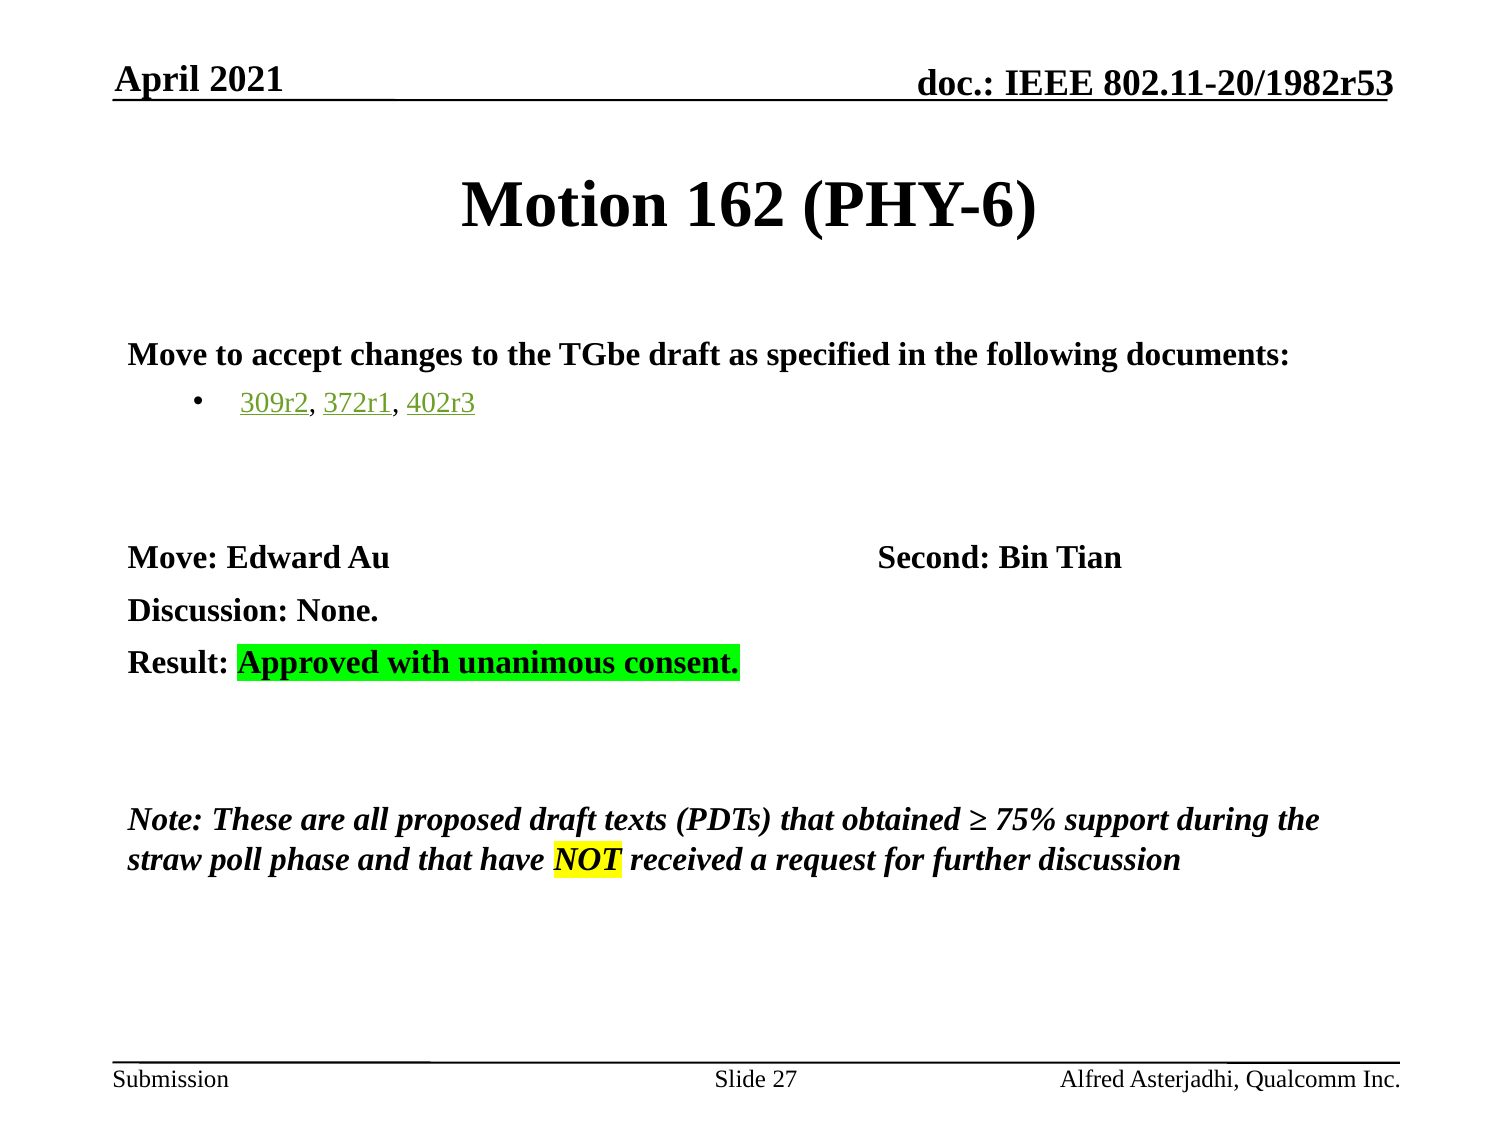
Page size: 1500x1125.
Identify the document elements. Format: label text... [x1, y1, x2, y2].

footer Alfred Asterjadhi, Qualcomm Inc. [878, 1061, 1402, 1093]
list Move to accept changes to the TGbe draft as specified in the following documents: 309r2, 372r1, 402r3 Move: Edward Au Second: Bin Tian Discussion: None. Result: Approved with unanimous consent. Note: These are all proposed draft texts (PDTs) that obtained ≥ 75% support during the straw poll phase and that have NOT received a request for further discussion [112, 324, 1388, 1000]
slide_number Slide 27 [712, 1061, 800, 1123]
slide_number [114, 54, 423, 100]
title Motion 162 (PHY-6) [112, 112, 1388, 288]
